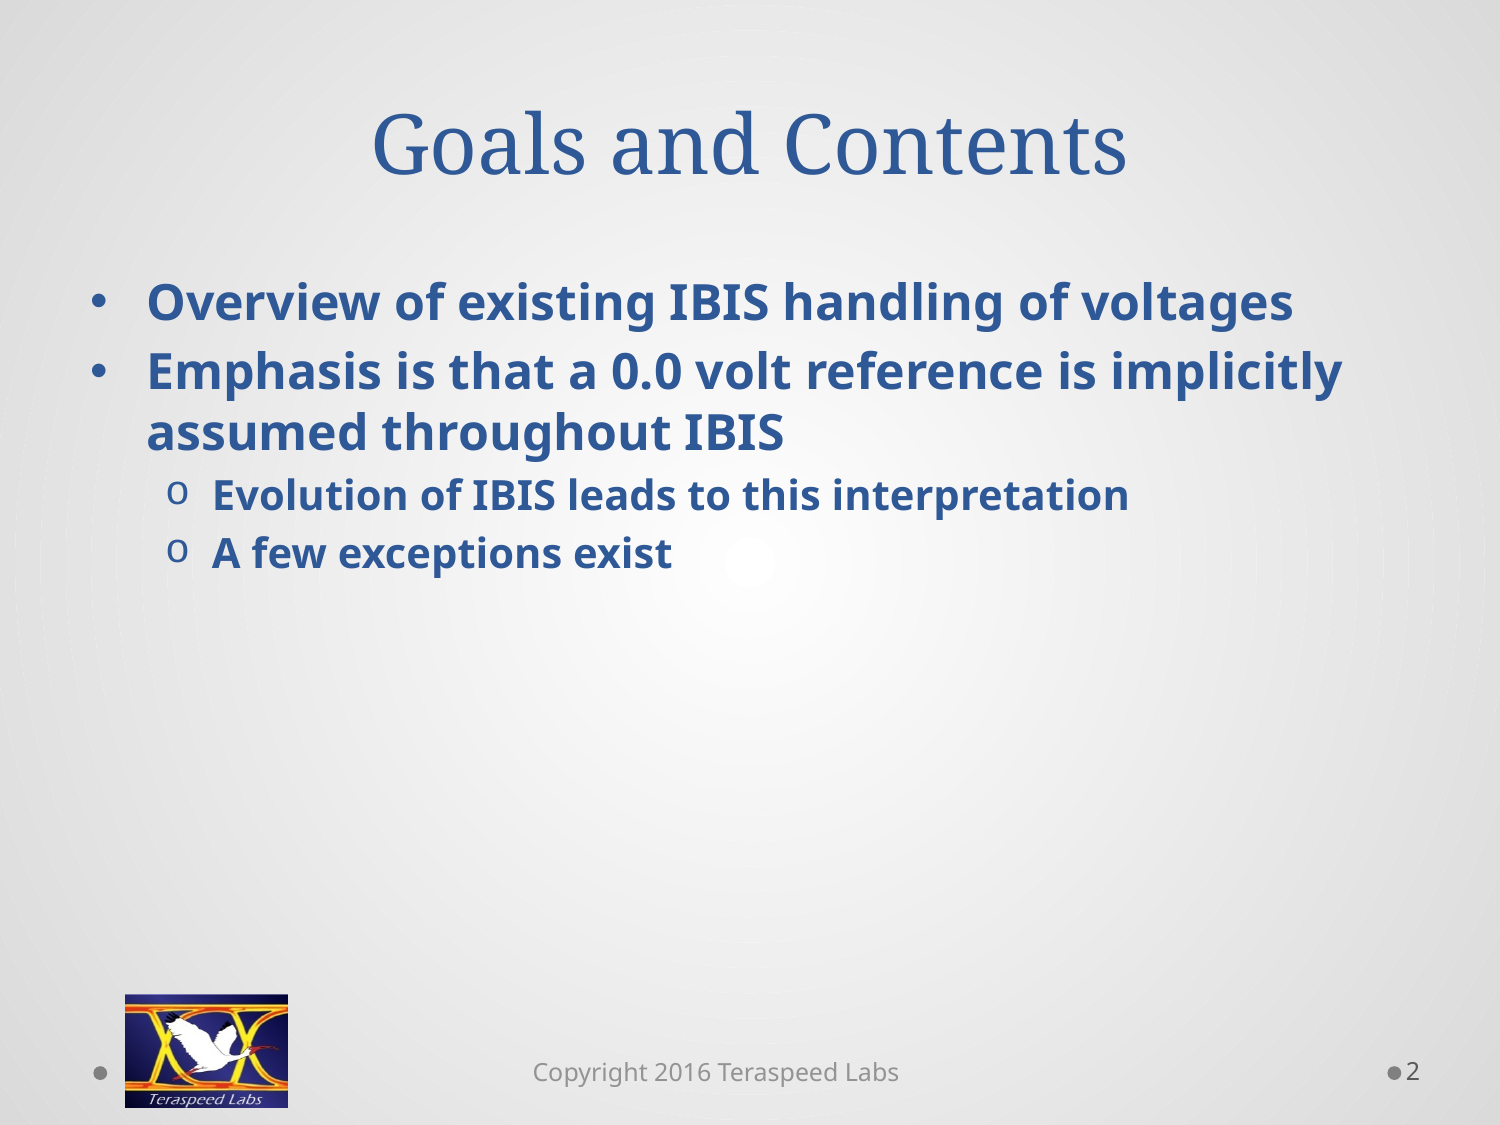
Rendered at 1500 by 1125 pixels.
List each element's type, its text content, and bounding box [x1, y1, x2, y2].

slide_number 2 [1401, 1042, 1494, 1103]
footer Copyright 2016 Teraspeed Labs [525, 1043, 993, 1103]
list Overview of existing IBIS handling of voltages Emphasis is that a 0.0 volt reference is implicitly assumed throughout IBIS Evolution of IBIS leads to this interpretation A few exceptions exist [75, 262, 1425, 1005]
picture [125, 1005, 288, 1108]
title Goals and Contents [75, 0, 1425, 262]
